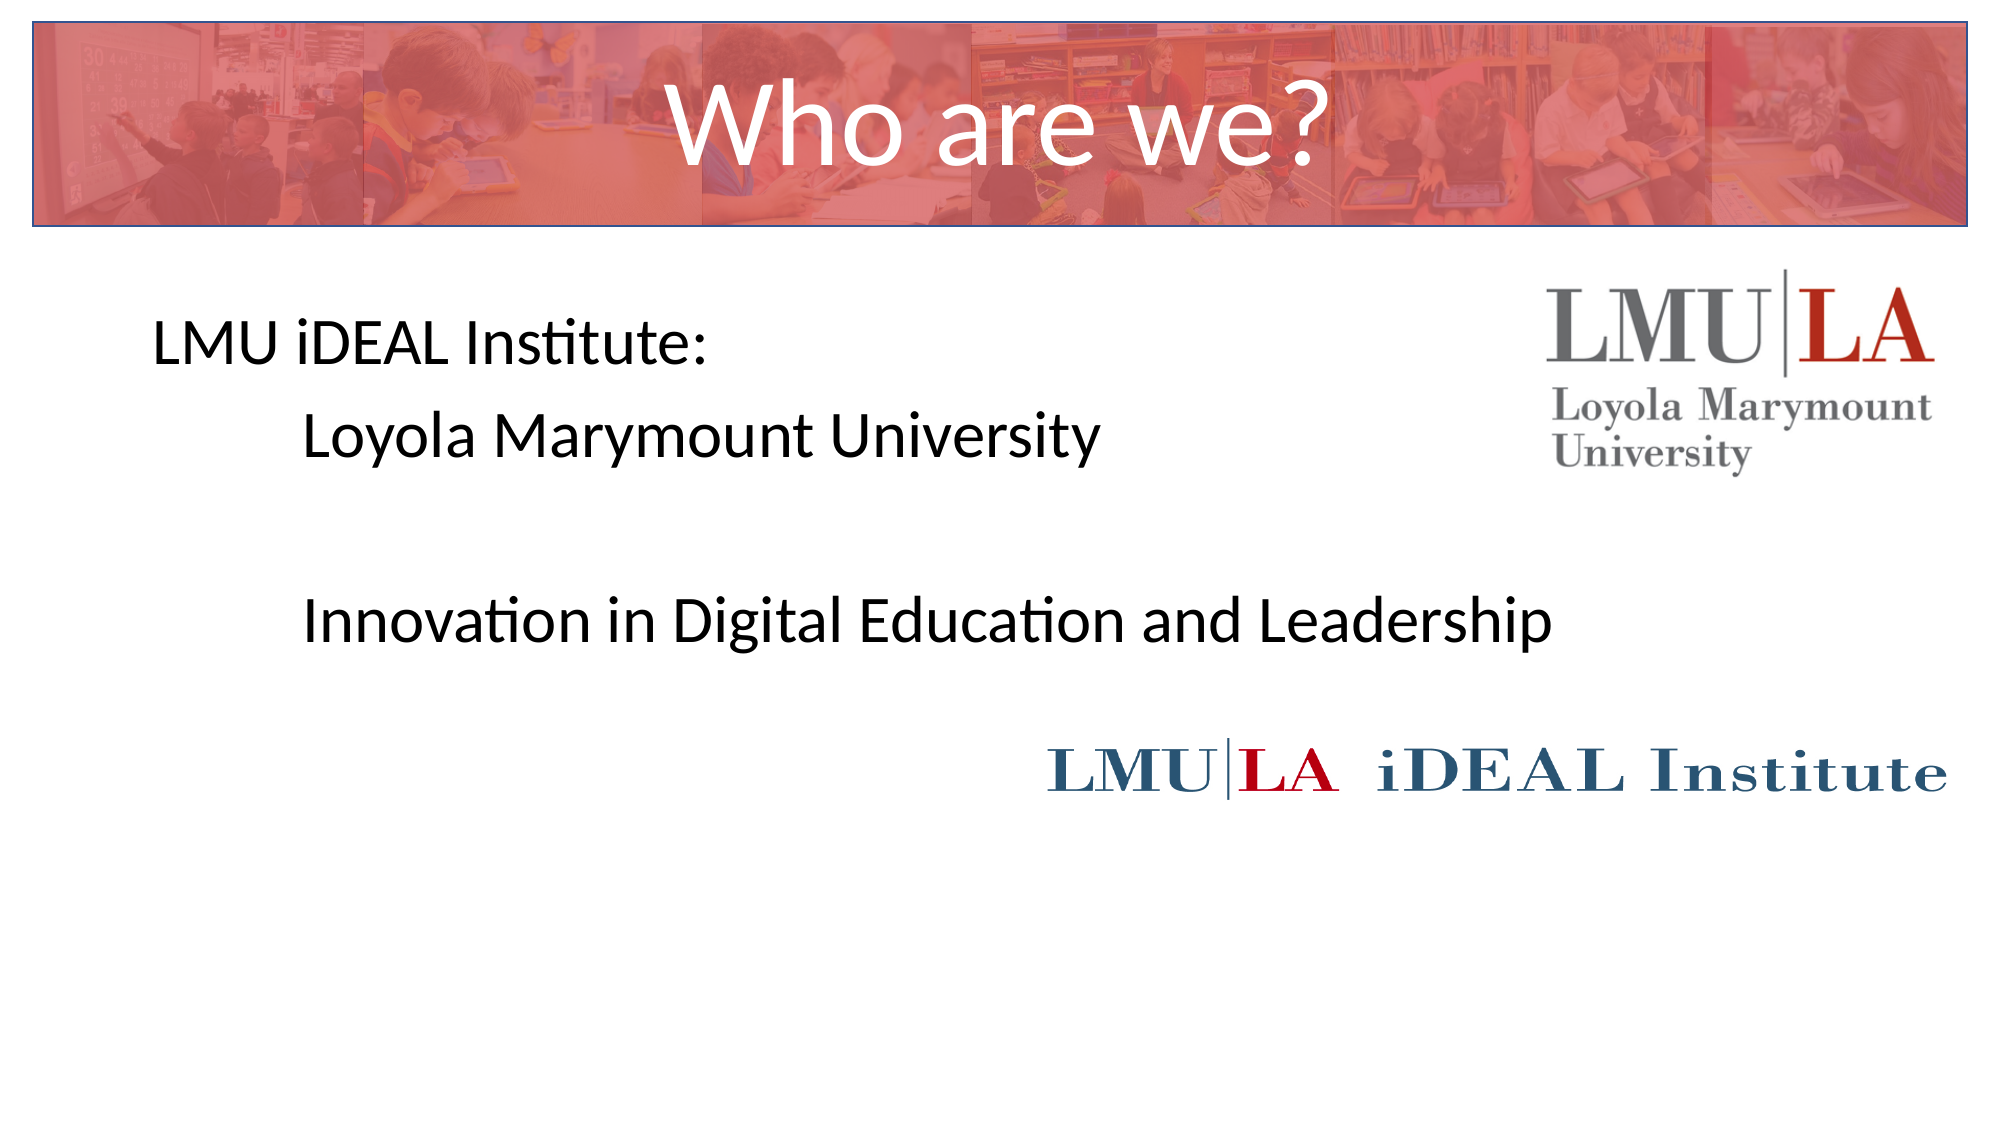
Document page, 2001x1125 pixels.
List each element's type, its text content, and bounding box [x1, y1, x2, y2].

picture [1524, 249, 1963, 496]
title Who are we? [137, 24, 1863, 225]
list LMU iDEAL Institute: Loyola Marymount University Innovation in Digital Education and Leadership [137, 299, 1863, 1014]
picture [997, 699, 2000, 838]
